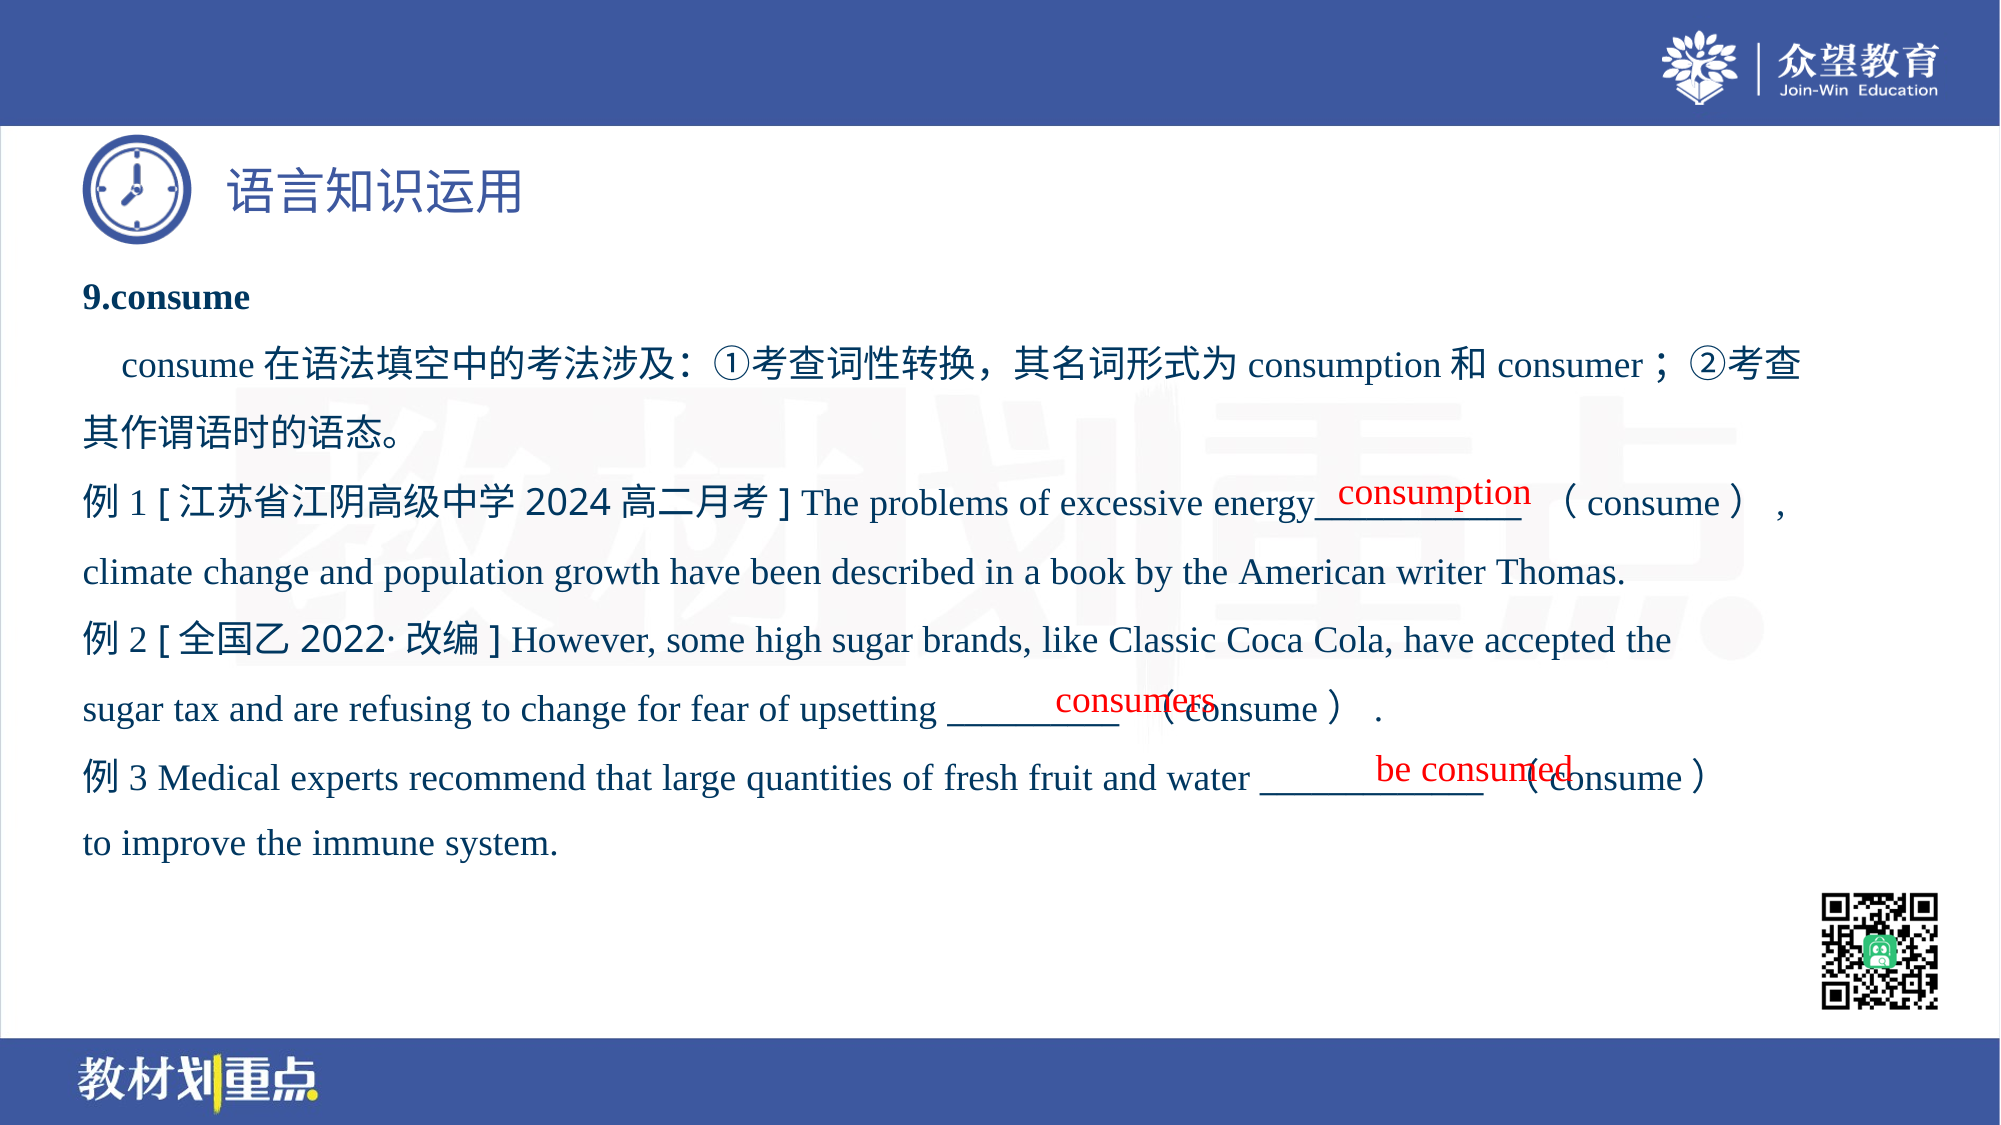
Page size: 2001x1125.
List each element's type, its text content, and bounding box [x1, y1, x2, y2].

text_box consumers [1041, 655, 1230, 714]
text_box 9.consume consume在语法填空中的考法涉及：①考查词性转换，其名词形式为consumption和consumer；②考查 其作谓语时的语态。 例1 [江苏省江阴高级中学2024高二月考] The problems of excessive energy____________ （consume）, climate change and population growth have been described in a book by the American writer Thomas. 例2 [全国乙2022·改编] However, some high sugar brands, like Classic Coca Cola, have accepted the sugar tax and are refusing to change for fear of upsetting __________ （consume）. 例3 Medical experts recommend that large quantities of fresh fruit and water _____________ （consume） to improve the immune system. [82, 248, 1817, 856]
text_box be consumed [1357, 724, 1592, 782]
picture [0, 0, 2000, 1125]
text_box consumption [1324, 447, 1546, 506]
